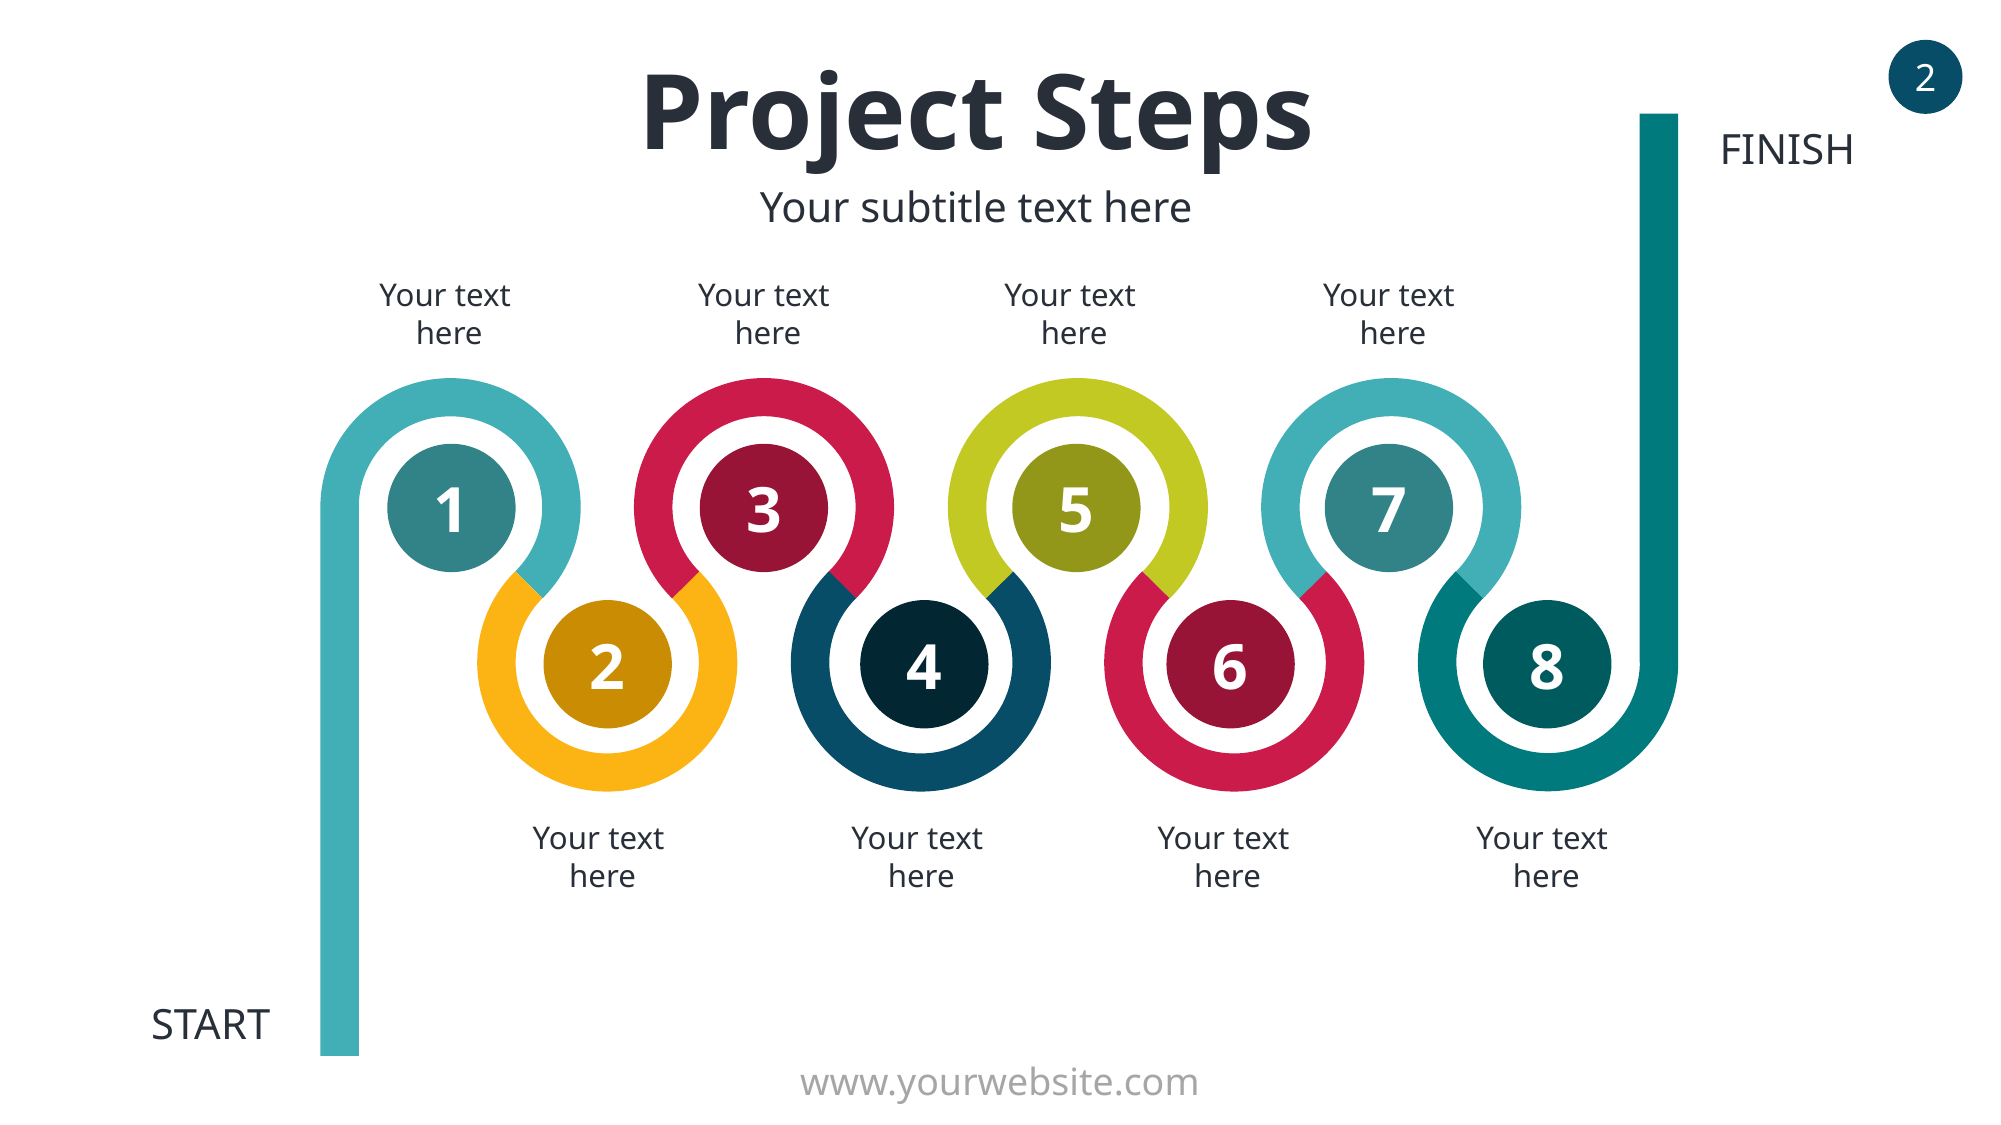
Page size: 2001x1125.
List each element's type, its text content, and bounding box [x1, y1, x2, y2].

text_box [320, 378, 581, 1050]
text_box [477, 571, 738, 792]
text_box [633, 378, 895, 599]
text_box [1261, 378, 1522, 599]
text_box [1104, 571, 1365, 792]
text_box Your text here [1444, 811, 1641, 901]
text_box 1 [386, 442, 517, 574]
text_box [1417, 113, 1679, 792]
text_box Your text here [1125, 811, 1322, 901]
text_box Your text here [347, 268, 544, 358]
text_box 8 [1482, 599, 1613, 730]
text_box Your text here [972, 268, 1169, 358]
text_box FINISH [1704, 115, 1871, 180]
text_box [790, 571, 1051, 792]
text_box 4 [859, 599, 990, 730]
text_box www.yourwebsite.com [0, 1050, 2000, 1110]
text_box Your text here [500, 811, 697, 901]
text_box Your text here [819, 811, 1016, 901]
text_box START [122, 990, 299, 1050]
text_box 3 [698, 442, 830, 574]
text_box Your text here [665, 268, 863, 358]
text_box 6 [1165, 599, 1296, 730]
text_box 2 [1887, 38, 1964, 115]
text_box Project Steps [429, 38, 1523, 173]
text_box [947, 378, 1208, 599]
text_box 7 [1323, 442, 1455, 574]
text_box 2 [542, 599, 673, 730]
text_box Your text here [1290, 268, 1488, 358]
text_box 5 [1011, 442, 1142, 574]
text_box Your subtitle text here [282, 173, 1639, 239]
